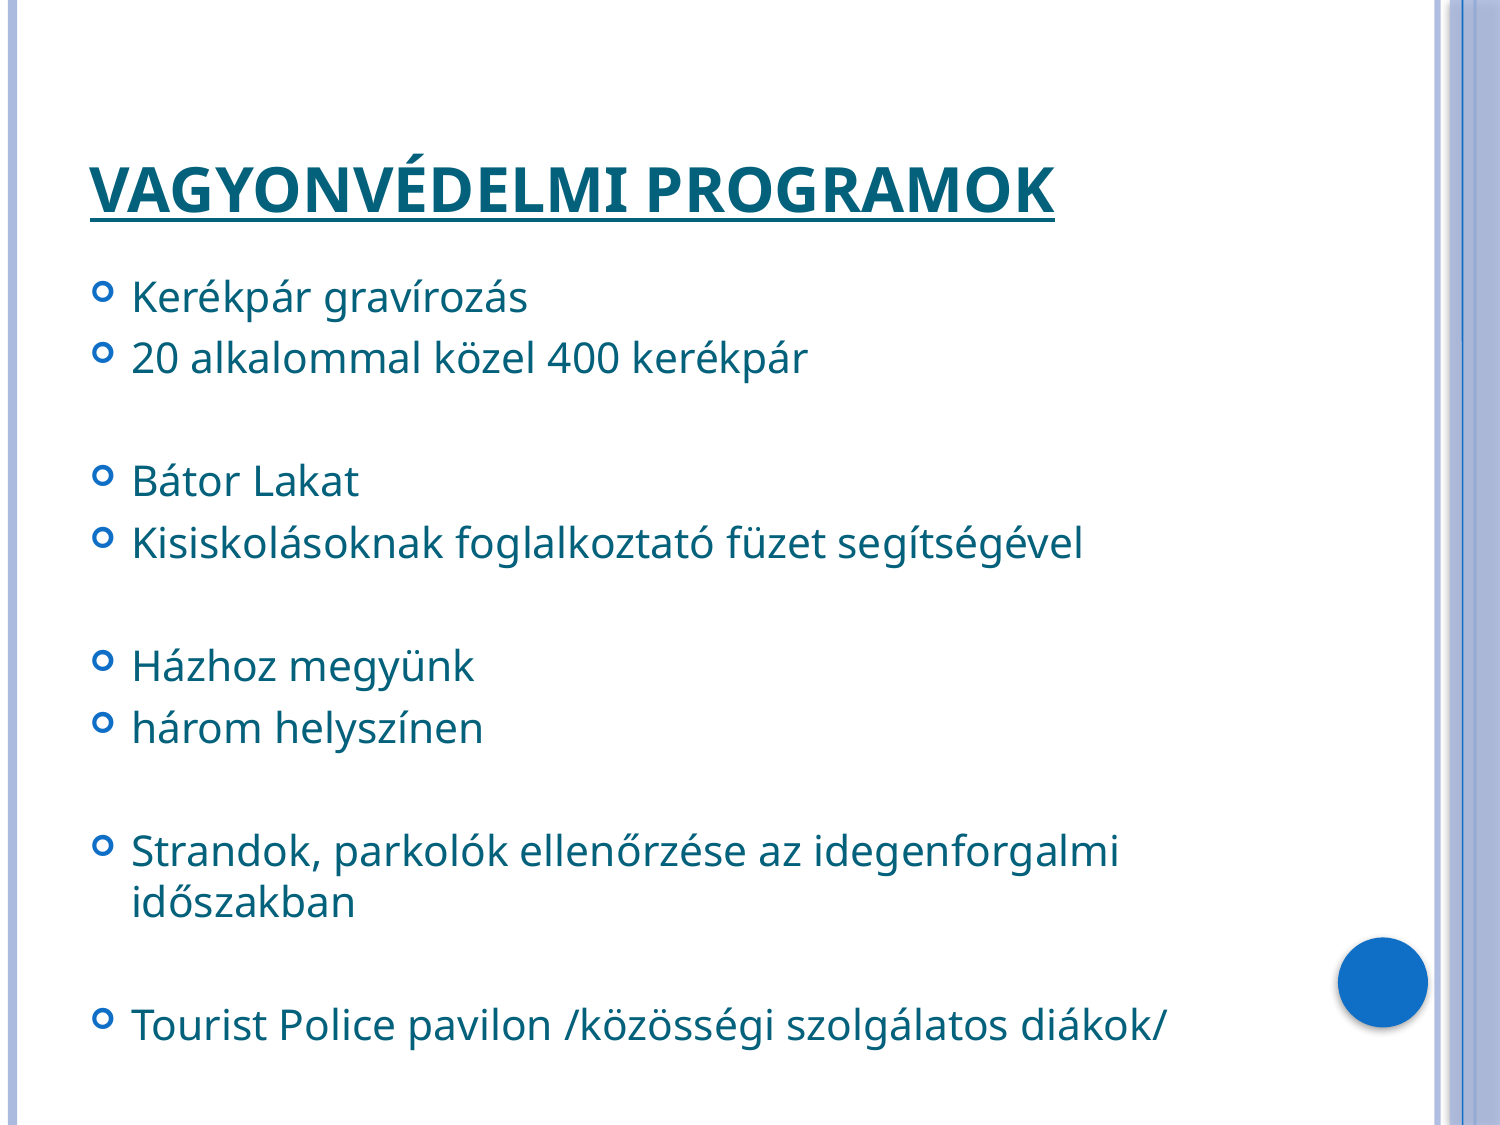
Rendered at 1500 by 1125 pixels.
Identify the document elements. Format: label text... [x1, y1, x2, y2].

list Kerékpár gravírozás 20 alkalommal közel 400 kerékpár Bátor Lakat Kisiskolásoknak foglalkoztató füzet segítségével Házhoz megyünk három helyszínen Strandok, parkolók ellenőrzése az idegenforgalmi időszakban Tourist Police pavilon /közösségi szolgálatos diákok/ [75, 262, 1300, 1062]
title Vagyonvédelmi programok [75, 45, 1300, 233]
